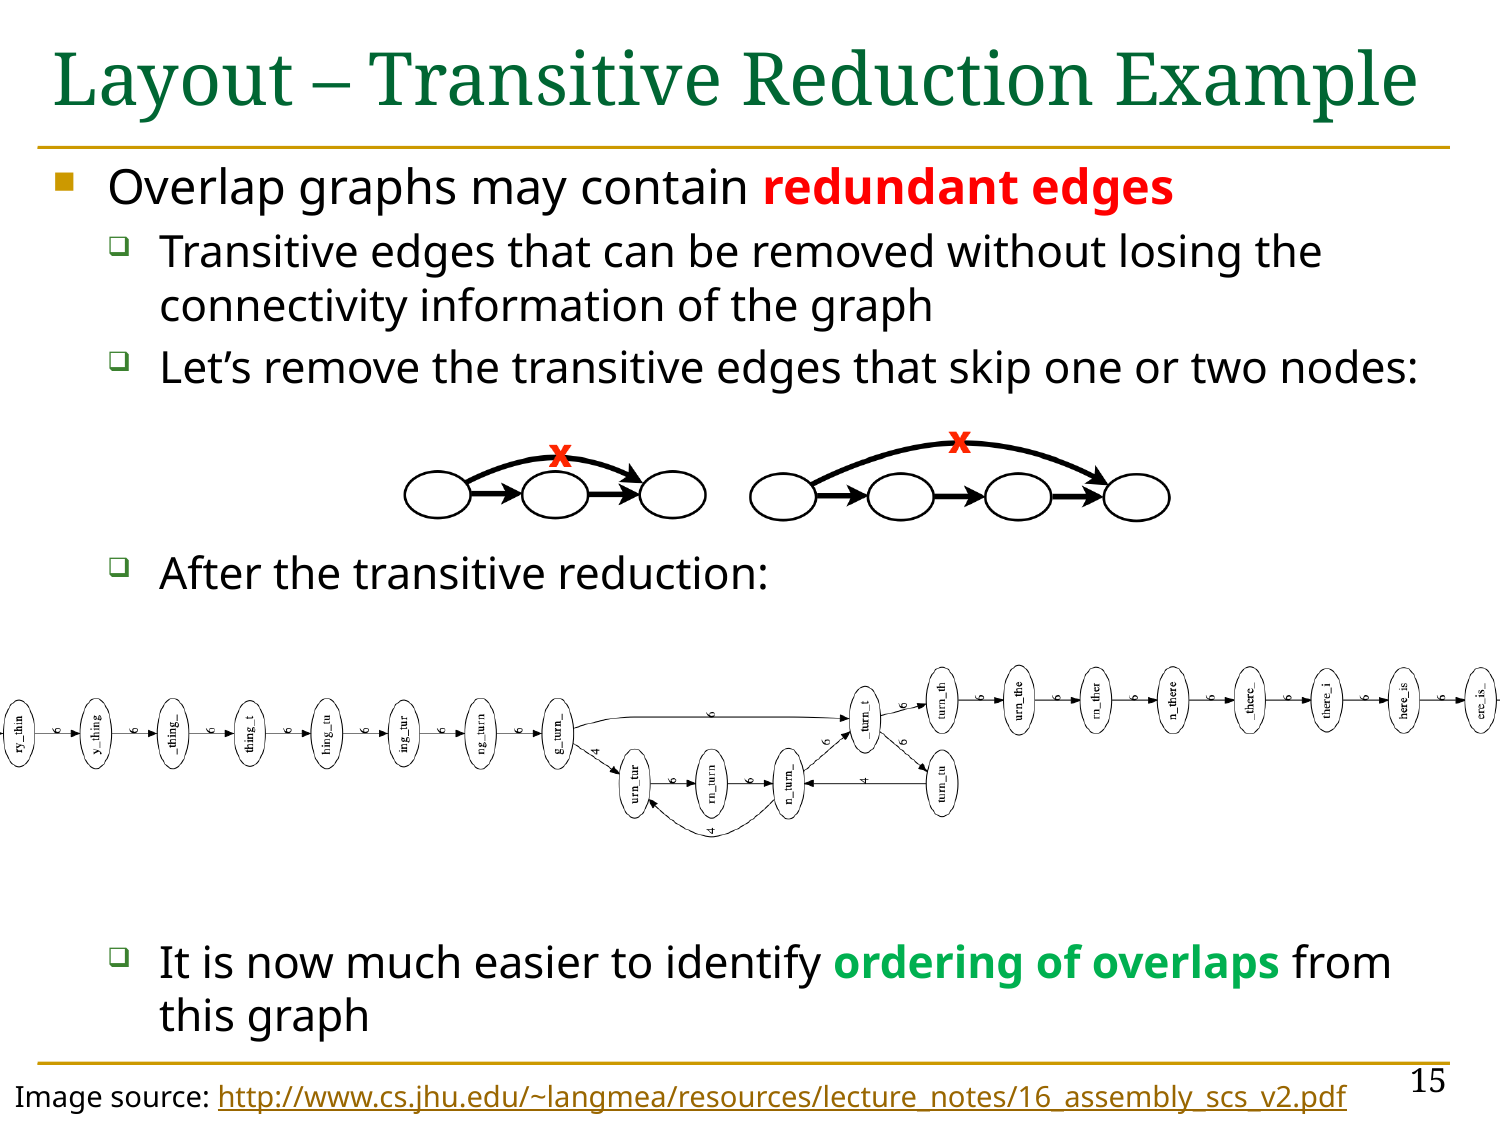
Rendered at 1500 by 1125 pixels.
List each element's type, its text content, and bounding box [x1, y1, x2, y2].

picture [395, 420, 1176, 534]
title Layout – Transitive Reduction Example [37, 24, 1450, 148]
list Overlap graphs may contain redundant edges Transitive edges that can be removed without losing the connectivity information of the graph Let’s remove the transitive edges that skip one or two nodes: After the transitive reduction: It is now much easier to identify ordering of overlaps from this graph [37, 849, 1448, 1059]
slide_number 15 [1111, 1036, 1462, 1112]
picture [0, 633, 1500, 841]
text_box Image source: http://www.cs.jhu.edu/~langmea/resources/lecture_notes/16_assembly_scs_v2.pdf [0, 1070, 1353, 1125]
list Overlap graphs may contain redundant edges Transitive edges that can be removed without losing the connectivity information of the graph Let’s remove the transitive edges that skip one or two nodes: After the transitive reduction: It is now much easier to identify ordering of overlaps from this graph [37, 149, 1448, 631]
